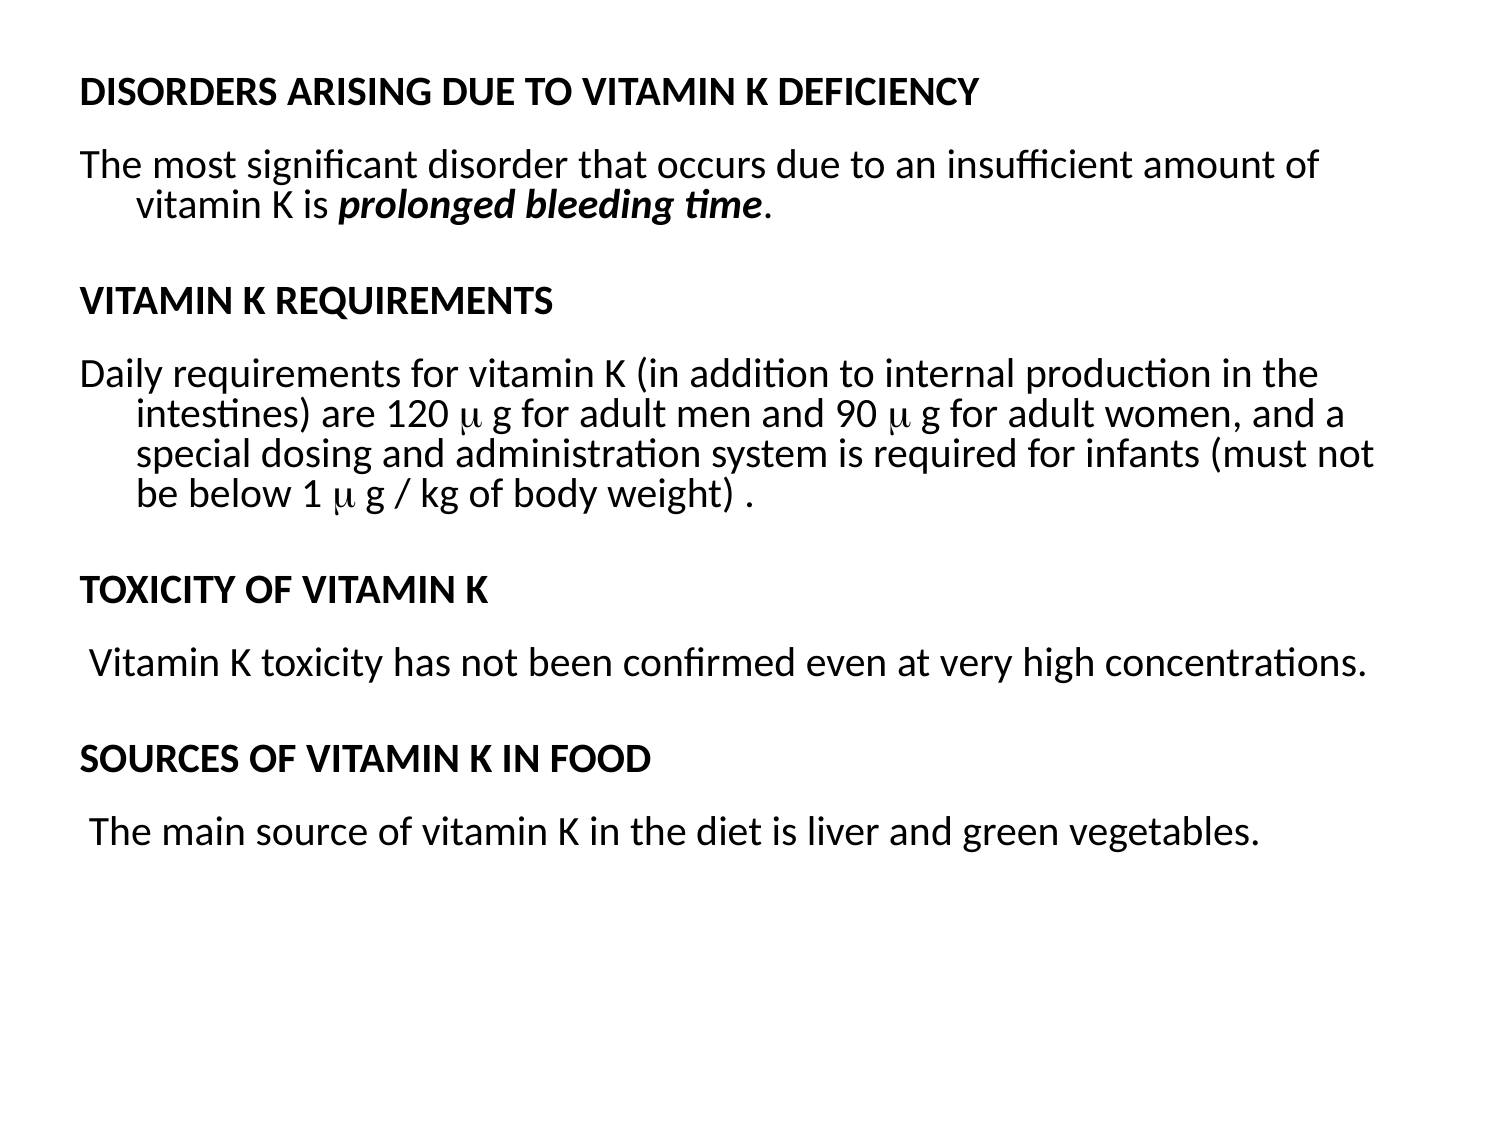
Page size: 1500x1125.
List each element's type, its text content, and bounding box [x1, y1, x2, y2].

text_box DISORDERS ARISING DUE TO VITAMIN K DEFICIENCY The most significant disorder that occurs due to an insufficient amount of vitamin K is prolonged bleeding time. VITAMIN K REQUIREMENTS Daily requirements for vitamin K (in addition to internal production in the intestines) are 120  g for adult men and 90  g for adult women, and a special dosing and administration system is required for infants (must not be below 1  g / kg of body weight) . TOXICITY OF VITAMIN K Vitamin K toxicity has not been confirmed even at very high concentrations. SOURCES OF VITAMIN K IN FOOD The main source of vitamin K in the diet is liver and green vegetables. [64, 66, 1428, 882]
